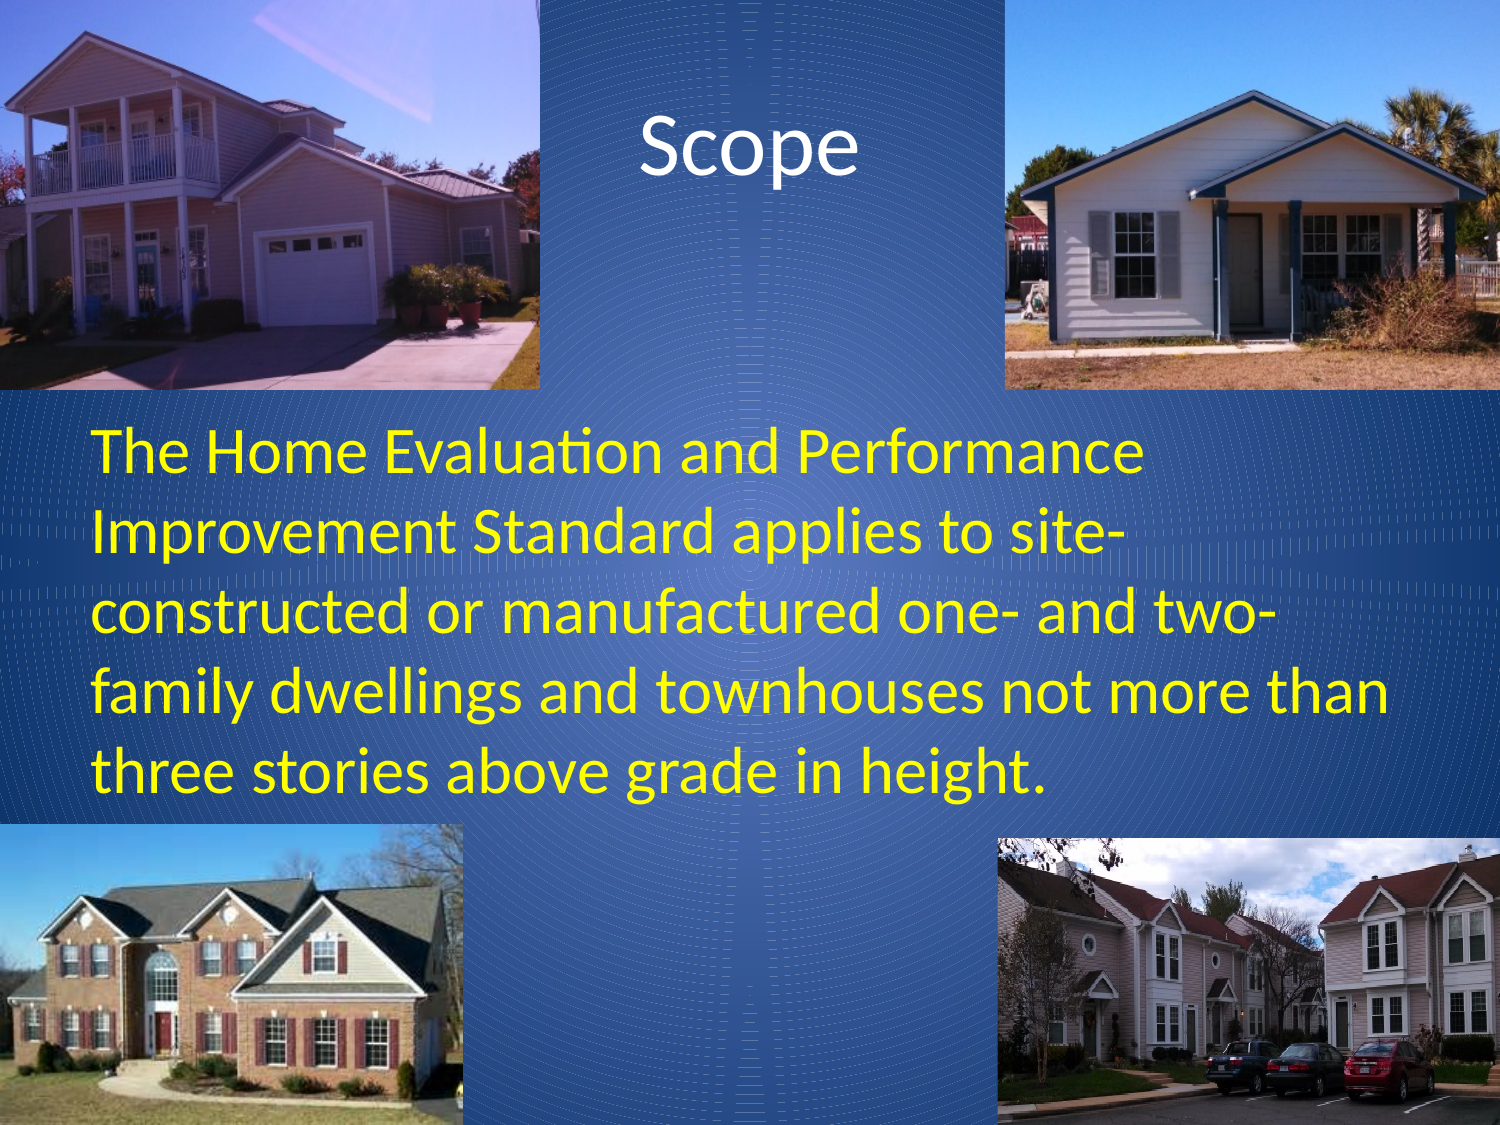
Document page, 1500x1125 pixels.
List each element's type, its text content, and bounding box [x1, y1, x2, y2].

picture [1004, 0, 1500, 391]
picture [0, 0, 541, 390]
title Scope [545, 45, 999, 212]
list The Home Evaluation and Performance Improvement Standard applies to site-constructed or manufactured one- and two-family dwellings and townhouses not more than three stories above grade in height. [75, 212, 1425, 1005]
picture [997, 838, 1500, 1125]
picture [0, 824, 463, 1125]
